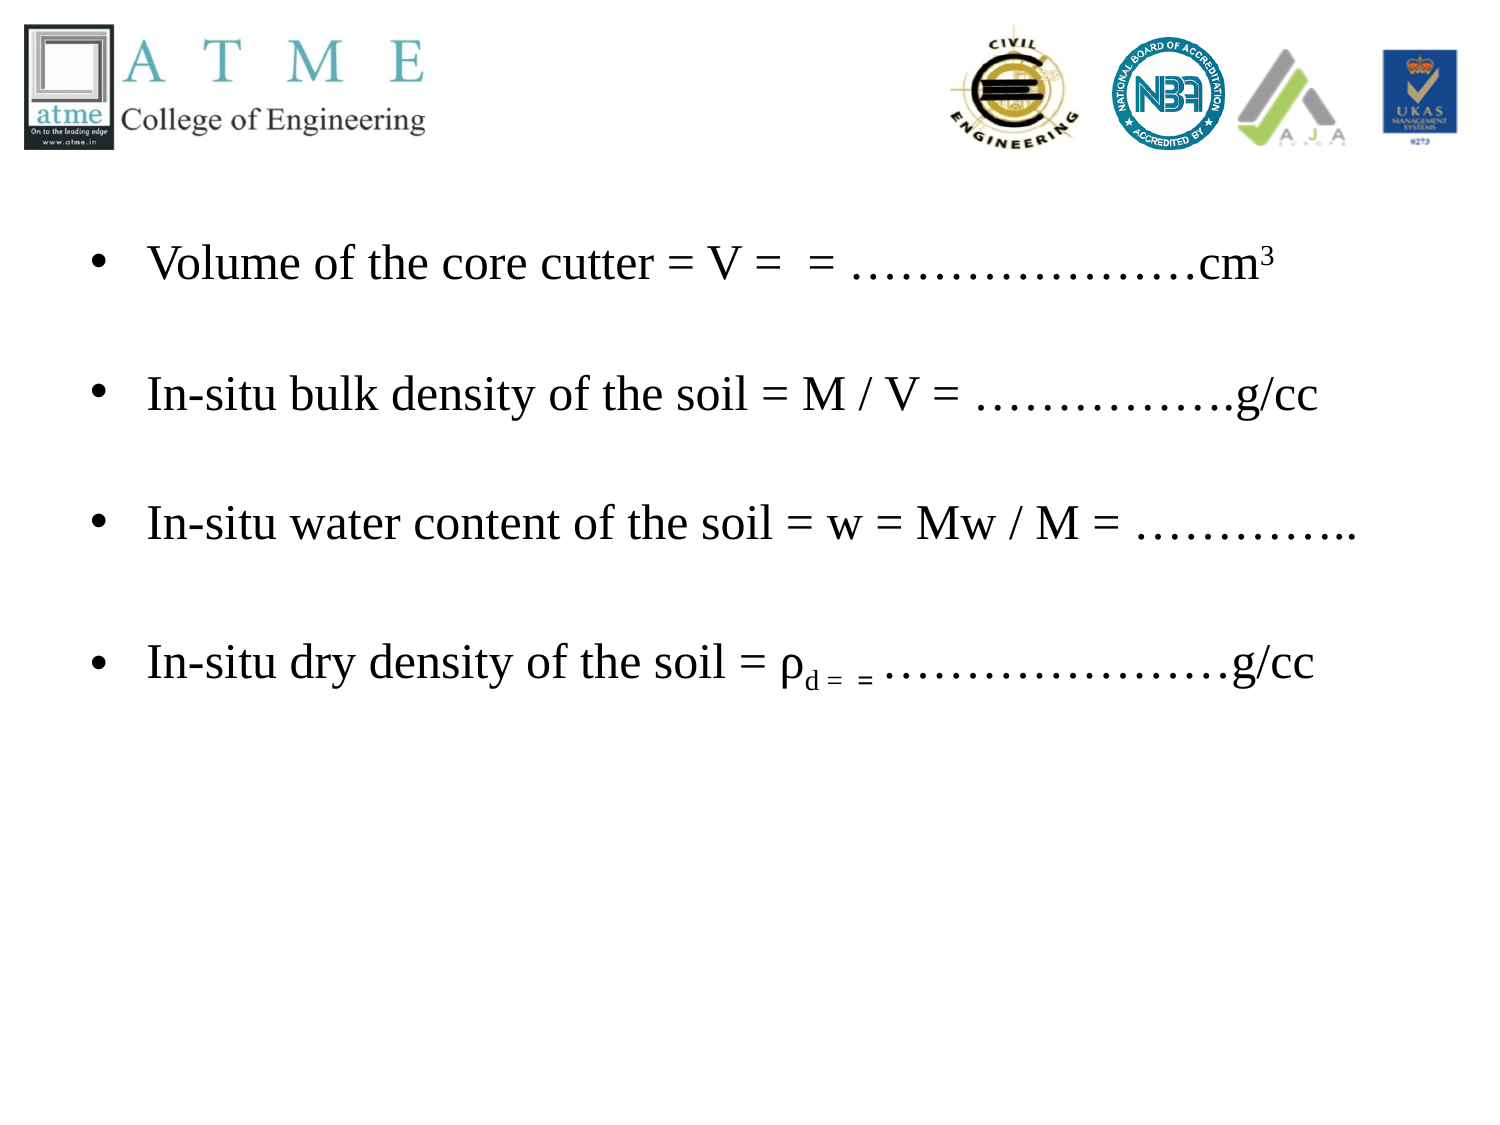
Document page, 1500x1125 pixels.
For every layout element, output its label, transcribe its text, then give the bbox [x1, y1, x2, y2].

picture [1179, 37, 1225, 79]
list Volume of the core cutter = V = = …………………cm3 In-situ bulk density of the soil = M / V = …………….g/cc In-situ water content of the soil = w = Mw / M = ………….. In-situ dry density of the soil = ρd = = …………………g/cc [75, 162, 1425, 1005]
picture [1209, 103, 1218, 120]
picture [950, 24, 1080, 150]
picture [1112, 37, 1213, 150]
picture [1237, 49, 1458, 146]
picture [24, 24, 425, 150]
picture [1184, 109, 1225, 150]
